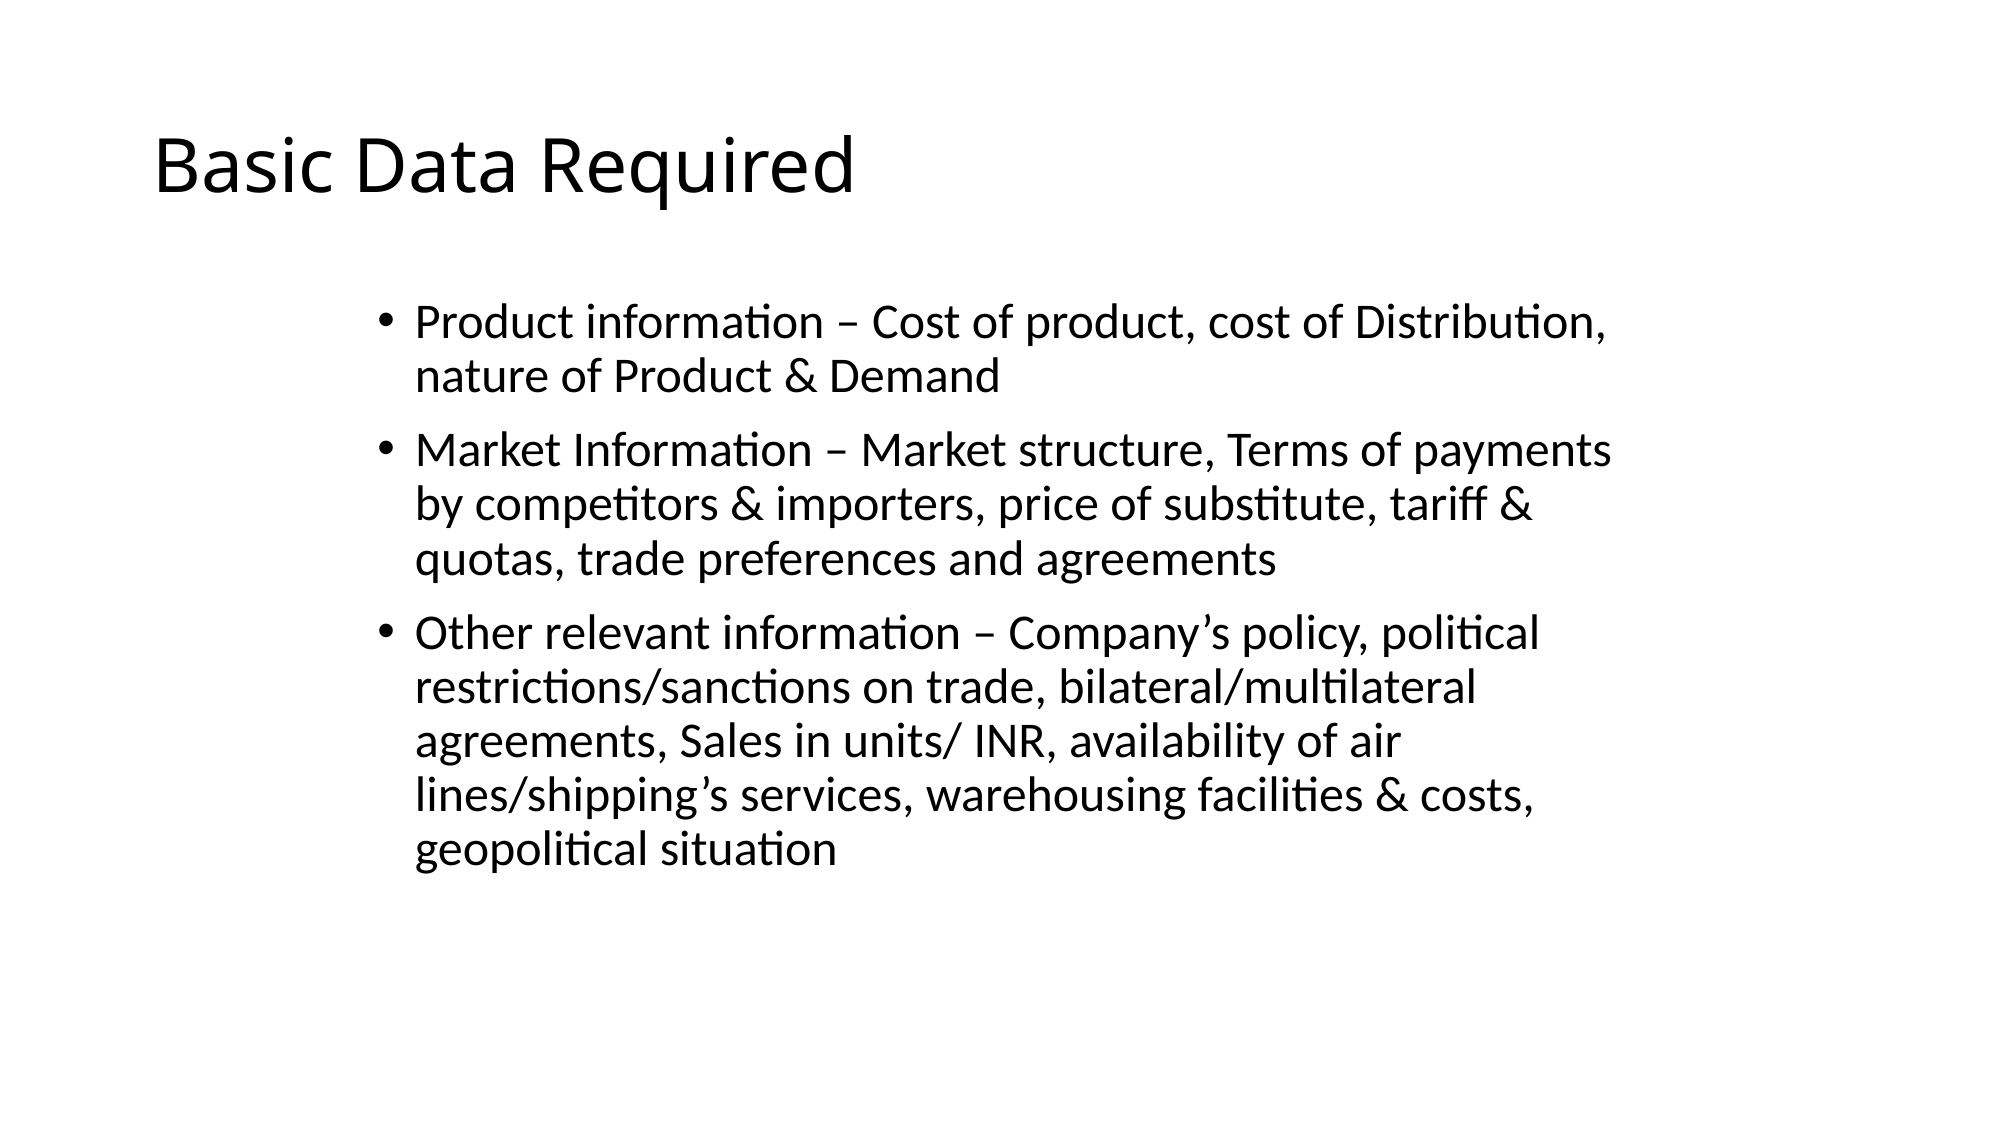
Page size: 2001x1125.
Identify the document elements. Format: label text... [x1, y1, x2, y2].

title Basic Data Required [137, 59, 1863, 278]
list Product information – Cost of product, cost of Distribution, nature of Product & Demand Market Information – Market structure, Terms of payments by competitors & importers, price of substitute, tariff & quotas, trade preferences and agreements Other relevant information – Company’s policy, political restrictions/sanctions on trade, bilateral/multilateral agreements, Sales in units/ INR, availability of air lines/shipping’s services, warehousing facilities & costs, geopolitical situation [362, 287, 1638, 1000]
